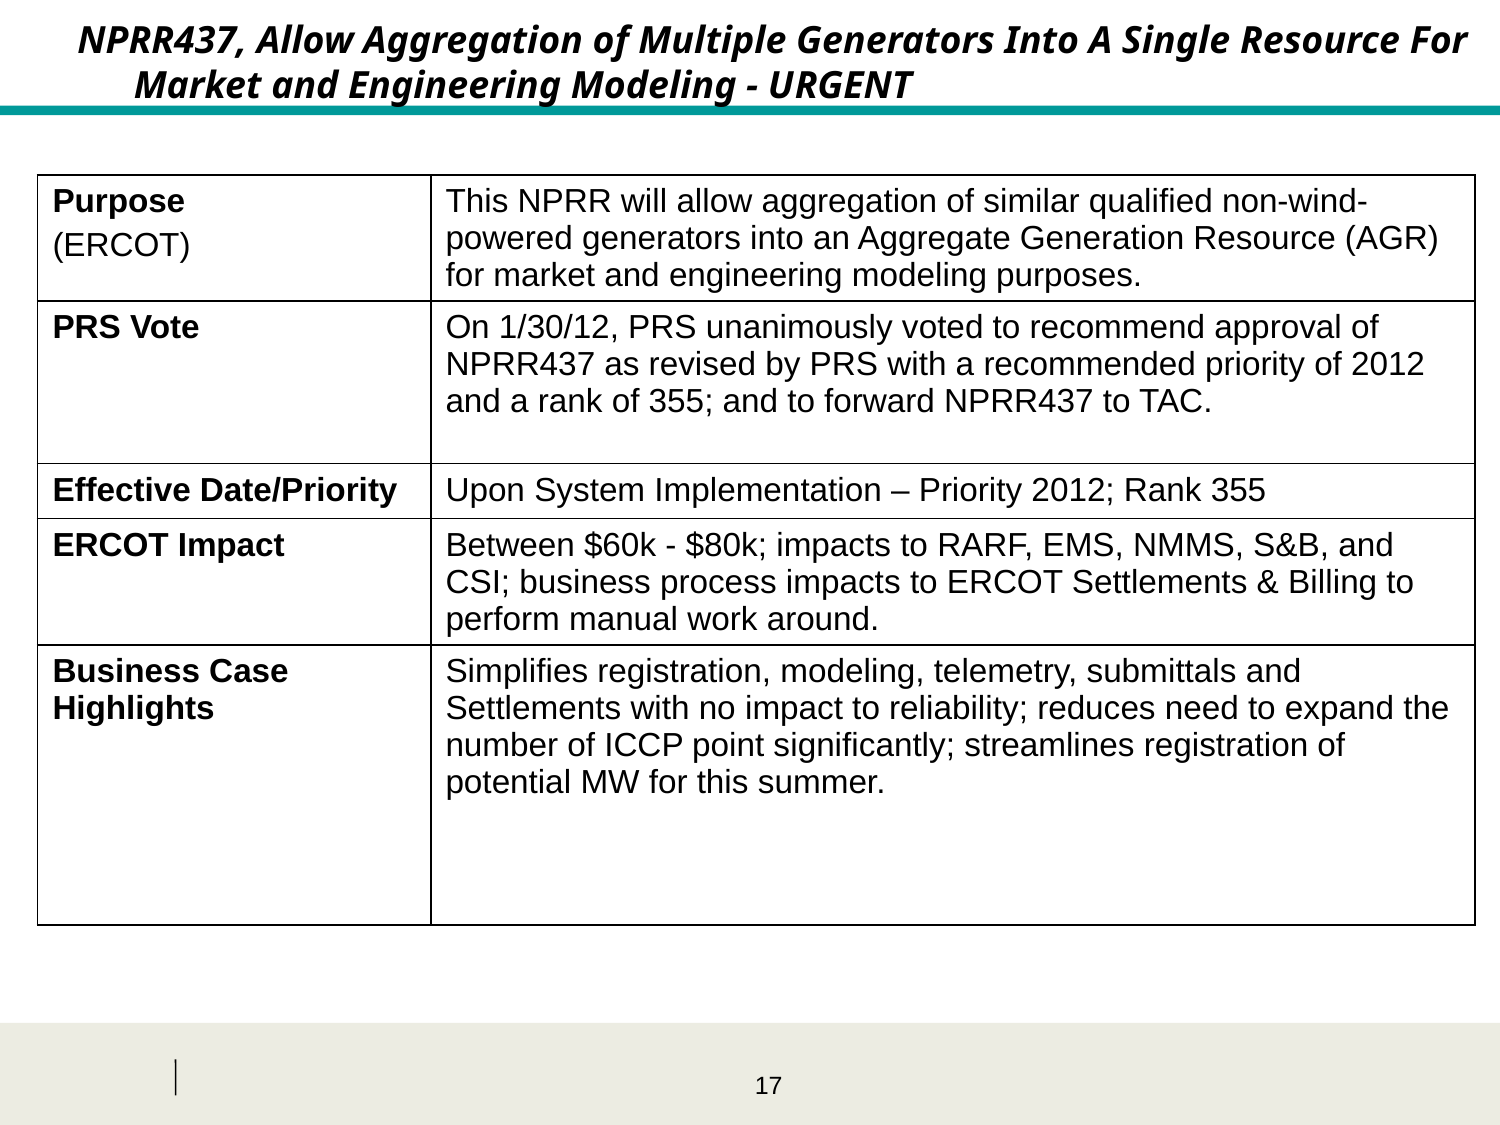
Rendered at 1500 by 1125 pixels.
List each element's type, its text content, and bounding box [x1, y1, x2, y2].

table_cell Business Case Highlights [38, 646, 430, 924]
table_cell Upon System Implementation – Priority 2012; Rank 355 [432, 464, 1474, 518]
table_cell On 1/30/12, PRS unanimously voted to recommend approval of NPRR437 as revised by PRS with a recommended priority of 2012 and a rank of 355; and to forward NPRR437 to TAC. [432, 302, 1474, 463]
table_header This NPRR will allow aggregation of similar qualified non-wind-powered generators into an Aggregate Generation Resource (AGR) for market and engineering modeling purposes. [432, 176, 1474, 300]
table_cell Between $60k - $80k; impacts to RARF, EMS, NMMS, S&B, and CSI; business process impacts to ERCOT Settlements & Billing to perform manual work around. [432, 519, 1474, 644]
table_cell Effective Date/Priority [38, 464, 430, 518]
table_cell Simplifies registration, modeling, telemetry, submittals and Settlements with no impact to reliability; reduces need to expand the number of ICCP point significantly; streamlines registration of potential MW for this summer. [432, 646, 1474, 924]
title NPRR437, Allow Aggregation of Multiple Generators Into A Single Resource For Market and Engineering Modeling - Urgent [62, 24, 1500, 138]
table_cell ERCOT Impact [38, 519, 430, 644]
table_header Purpose (ERCOT) [38, 176, 430, 300]
table_cell PRS Vote [38, 302, 430, 463]
